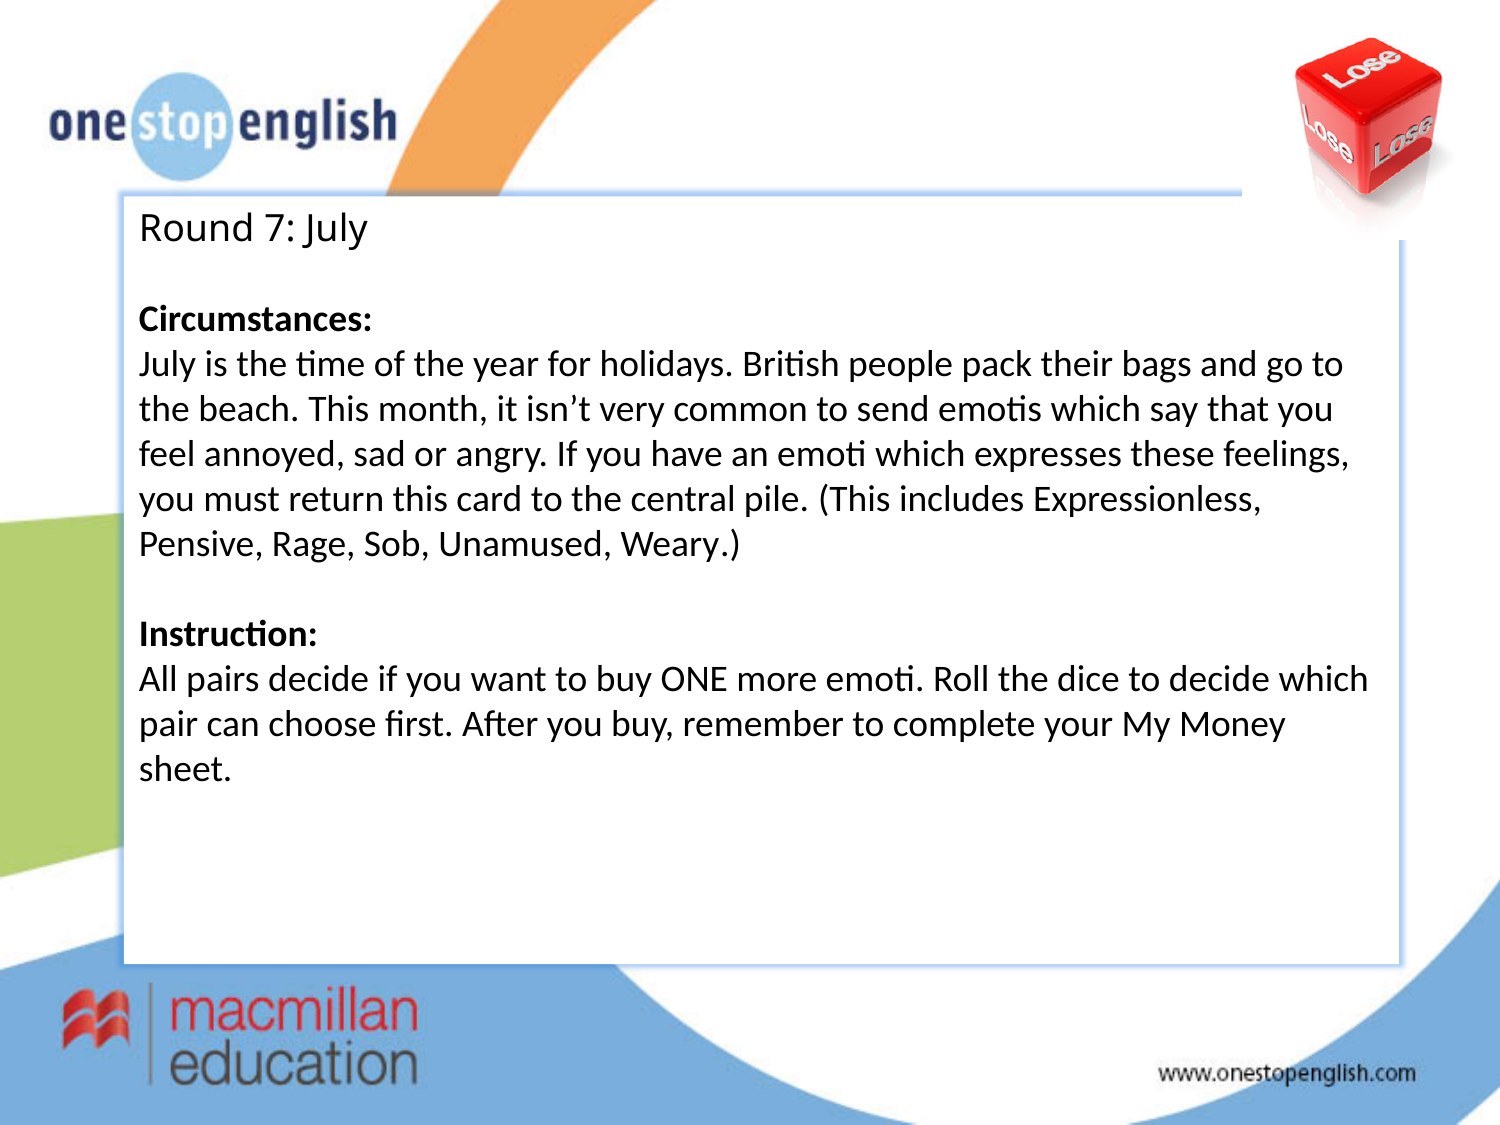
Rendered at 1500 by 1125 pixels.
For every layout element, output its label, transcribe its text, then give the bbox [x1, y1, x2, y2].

picture [0, 0, 1500, 1125]
text_box Round 7: July Circumstances: July is the time of the year for holidays. British people pack their bags and go to the beach. This month, it isn’t very common to send emotis which say that you feel annoyed, sad or angry. If you have an emoti which expresses these feelings, you must return this card to the central pile. (This includes Expressionless, Pensive, Rage, Sob, Unamused, Weary.) Instruction: All pairs decide if you want to buy ONE more emoti. Roll the dice to decide which pair can choose first. After you buy, remember to complete your My Money sheet. [123, 196, 1399, 965]
